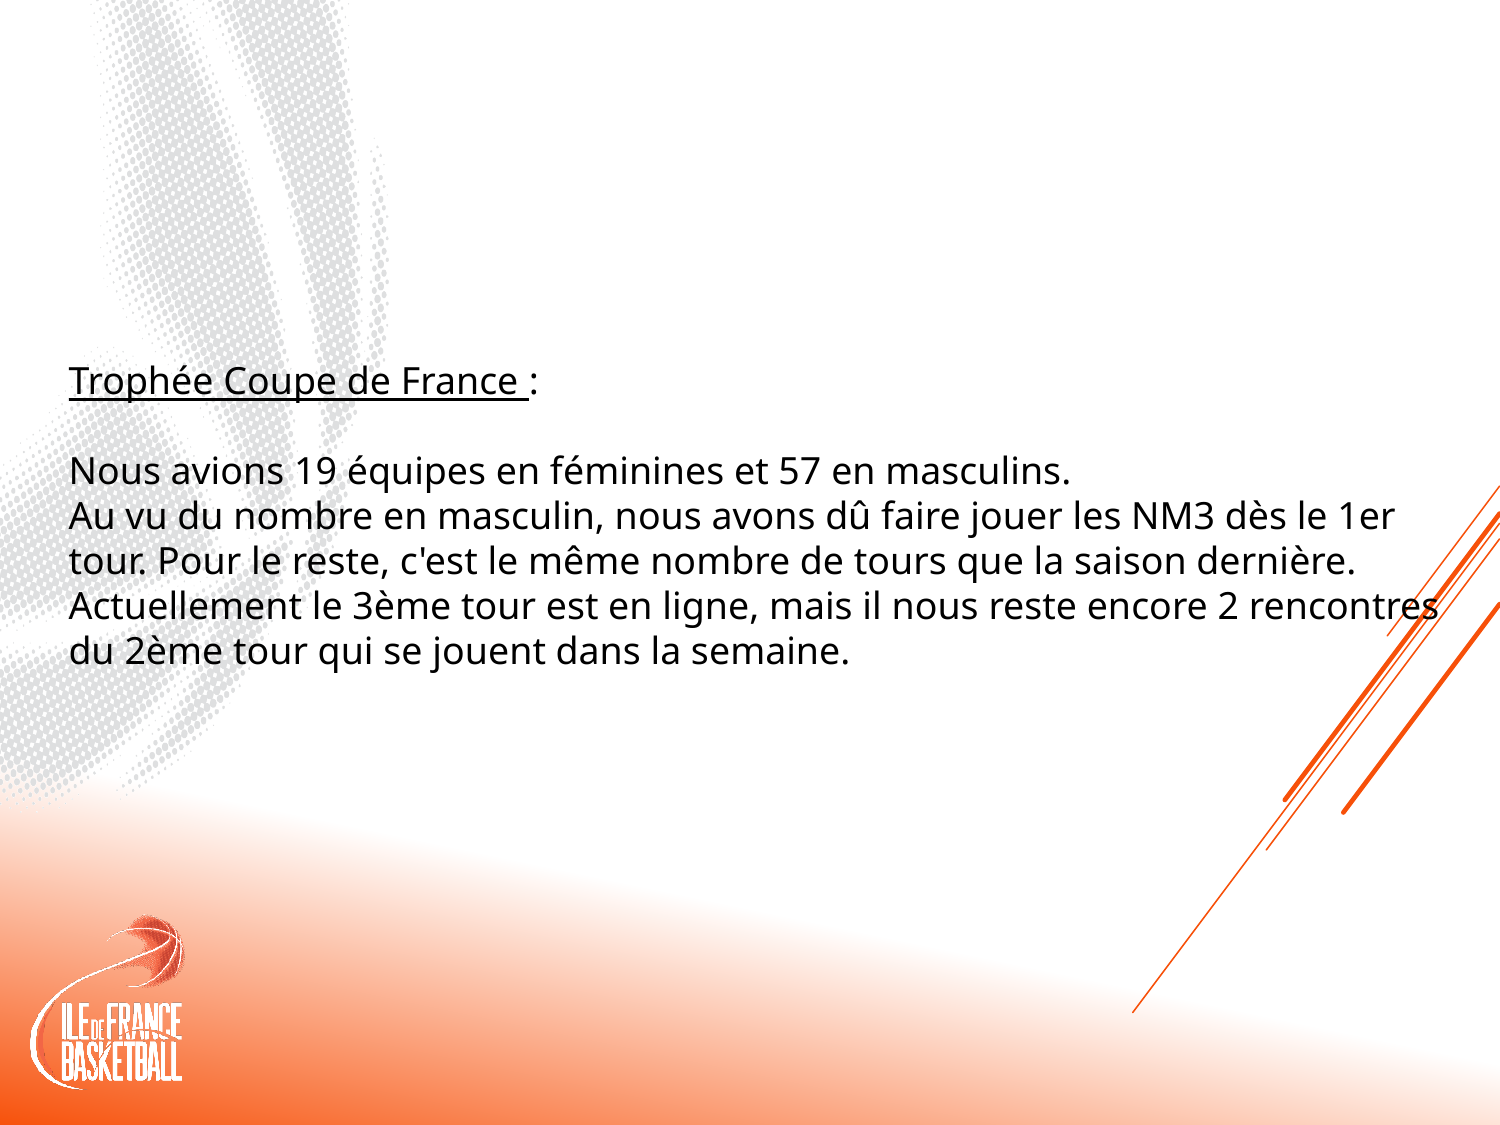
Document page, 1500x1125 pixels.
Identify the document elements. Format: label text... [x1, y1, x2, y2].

picture [0, 0, 416, 835]
picture [8, 913, 192, 1090]
text_box Trophée Coupe de France : Nous avions 19 équipes en féminines et 57 en masculins. Au vu du nombre en masculin, nous avons dû faire jouer les NM3 dès le 1er tour. Pour le reste, c'est le même nombre de tours que la saison dernière. Actuellement le 3ème tour est en ligne, mais il nous reste encore 2 rencontres du 2ème tour qui se jouent dans la semaine. [53, 304, 1488, 680]
